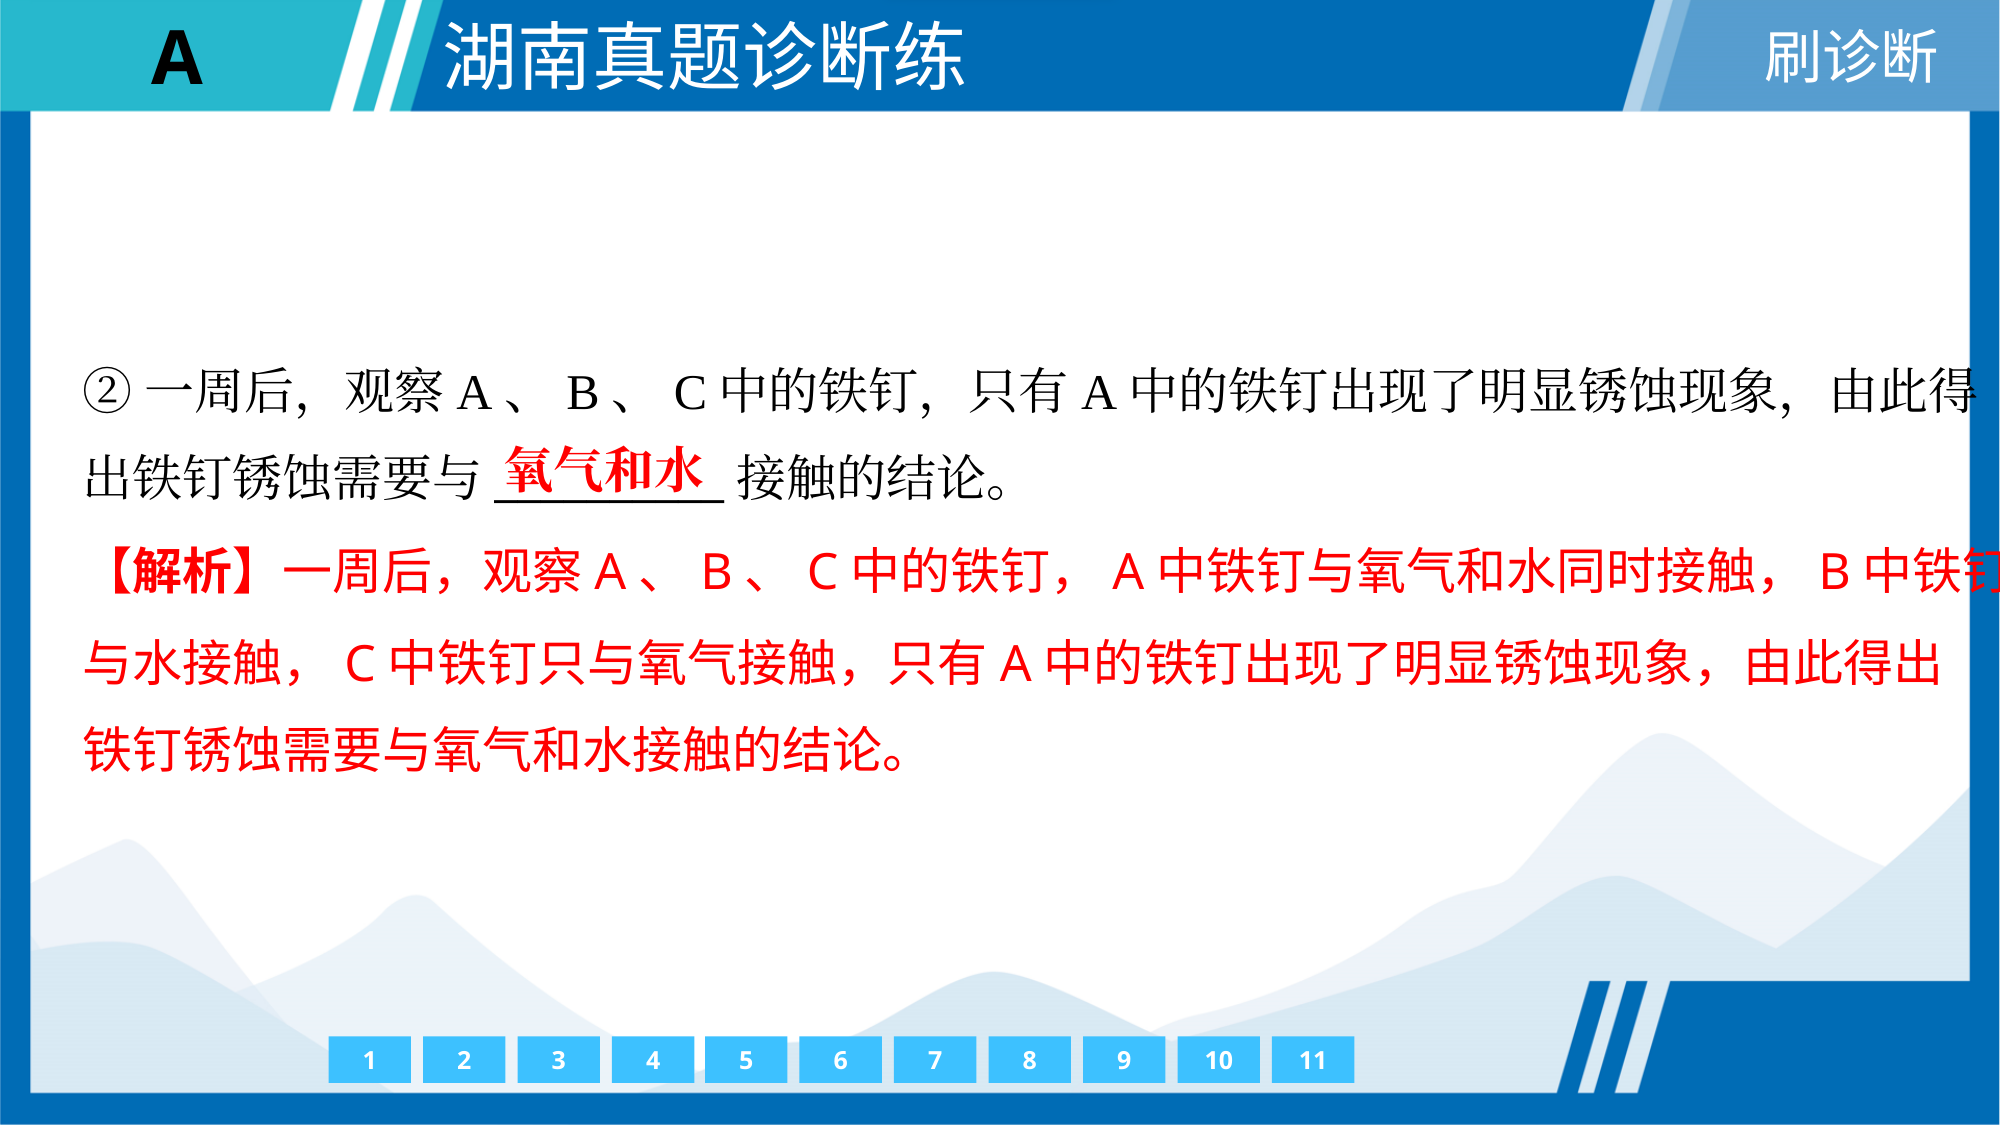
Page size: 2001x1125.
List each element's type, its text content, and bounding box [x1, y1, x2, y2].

picture [0, 0, 2000, 1125]
text_box ②一周后，观察A、B、C中的铁钉，只有A中的铁钉出现了明显锈蚀现象，由此得 出铁钉锈蚀需要与__________接触的结论。 [82, 327, 1917, 497]
text_box 氧气和水 [485, 410, 723, 489]
text_box 【解析】一周后，观察A、B、C中的铁钉，A中铁钉与氧气和水同时接触，B中铁钉只 与水接触，C中铁钉只与氧气接触，只有A中的铁钉出现了明显锈蚀现象，由此得出 铁钉锈蚀需要与氧气和水接触的结论。 [82, 508, 1917, 770]
